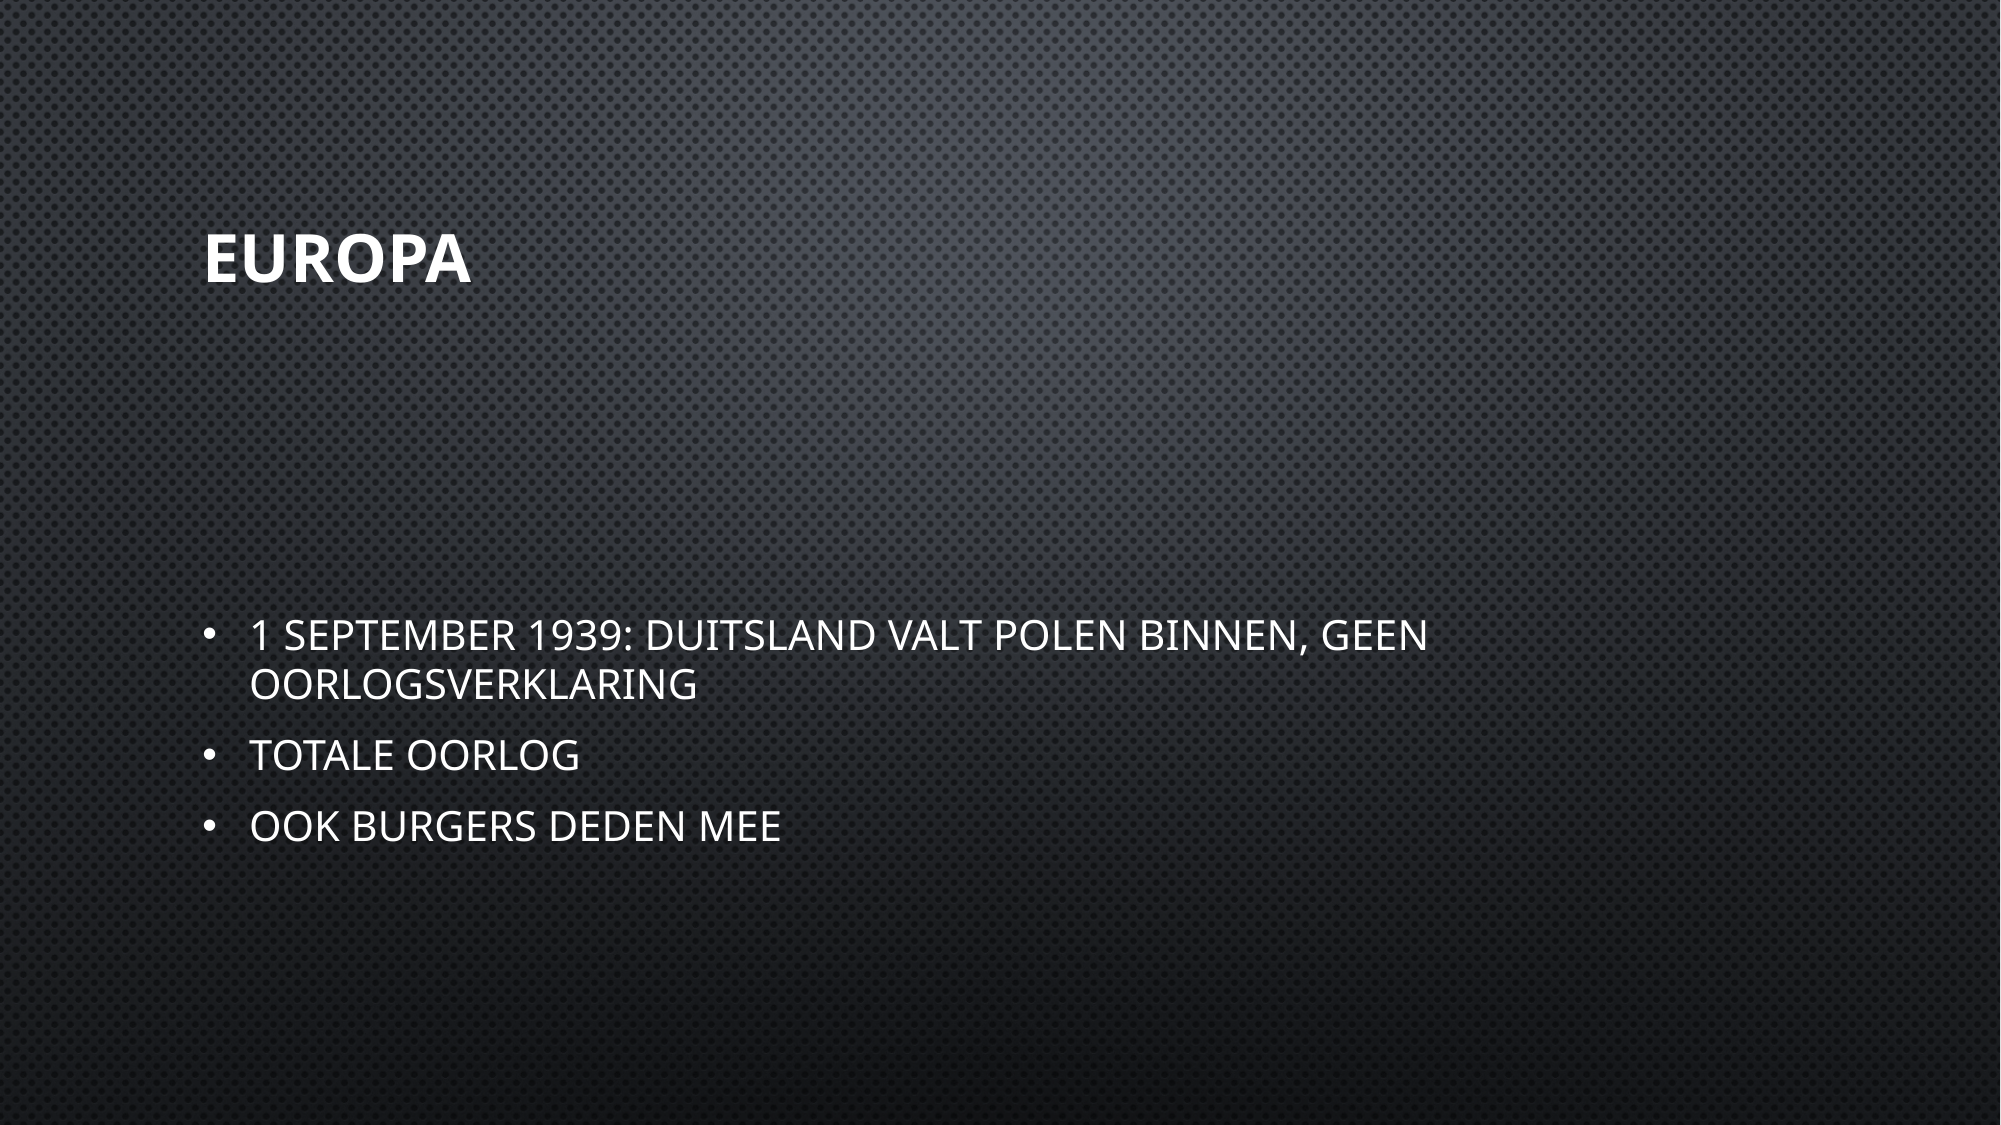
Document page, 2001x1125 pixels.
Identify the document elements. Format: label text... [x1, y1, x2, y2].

title europa [187, 99, 1813, 413]
list 1 september 1939: duitsland valt polen binnen, geen oorlogsverklaring Totale oorlog Ook burgers deden mee [187, 437, 1813, 950]
